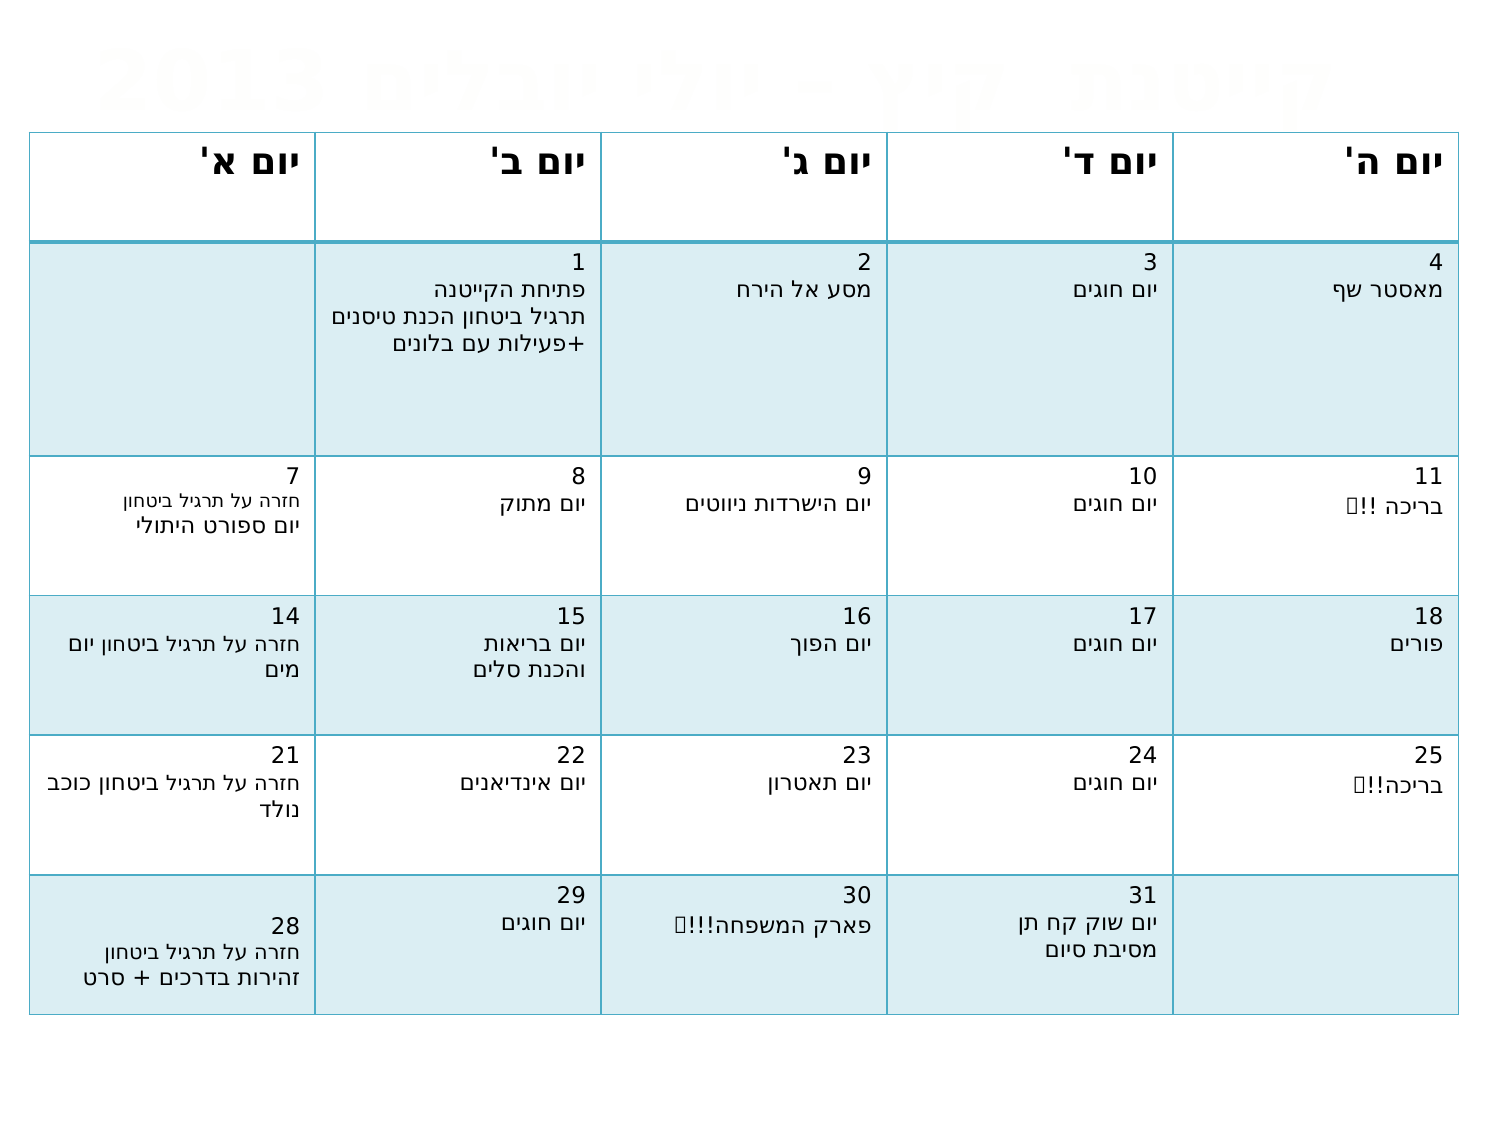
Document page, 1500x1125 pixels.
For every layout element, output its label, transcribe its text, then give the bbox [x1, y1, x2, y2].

table_cell 17 יום חוגים [888, 596, 1172, 734]
table_header יום א' [30, 133, 314, 240]
table_cell 29 יום חוגים [316, 876, 600, 1014]
table_cell 16 יום הפוך [602, 596, 886, 734]
text_box קייטנת קיץ – יולי יובלים 2013 [50, 19, 1356, 135]
table_cell 8 יום מתוק [316, 457, 600, 595]
table_cell 7 חזרה על תרגיל ביטחון יום ספורט היתולי [30, 457, 314, 595]
table_cell 14 חזרה על תרגיל ביטחון יום מים [30, 596, 314, 734]
table_cell 10 יום חוגים [888, 457, 1172, 595]
table_cell 31 יום שוק קח תן מסיבת סיום [888, 876, 1172, 1014]
table_cell 11 בריכה !! [1174, 457, 1458, 595]
table_cell 18 פורים [1174, 596, 1458, 734]
table_cell 9 יום הישרדות ניווטים [602, 457, 886, 595]
table_cell 28 חזרה על תרגיל ביטחון זהירות בדרכים + סרט [30, 876, 314, 1014]
table_cell 4 מאסטר שף [1174, 244, 1458, 455]
table_cell 30 פארק המשפחה!!! [602, 876, 886, 1014]
table_cell 23 יום תאטרון [602, 736, 886, 874]
table_header יום ב' [316, 135, 600, 240]
table_cell 3 יום חוגים [888, 244, 1172, 455]
table_cell 25 בריכה!! [1174, 736, 1458, 874]
table_cell 24 יום חוגים [888, 736, 1172, 874]
table_header יום ה' [1174, 133, 1458, 240]
table_cell 1 פתיחת הקייטנה תרגיל ביטחון הכנת טיסנים +פעילות עם בלונים [316, 244, 600, 455]
table_cell 21 חזרה על תרגיל ביטחון כוכב נולד [30, 736, 314, 874]
table_cell 2 מסע אל הירח [602, 244, 886, 455]
table_cell [30, 244, 314, 455]
table_cell 15 יום בריאות והכנת סלים [316, 596, 600, 734]
table_header יום ג' [602, 135, 886, 240]
table_cell [1174, 876, 1458, 1014]
table_cell 22 יום אינדיאנים [316, 736, 600, 874]
table_header יום ד' [888, 135, 1172, 240]
